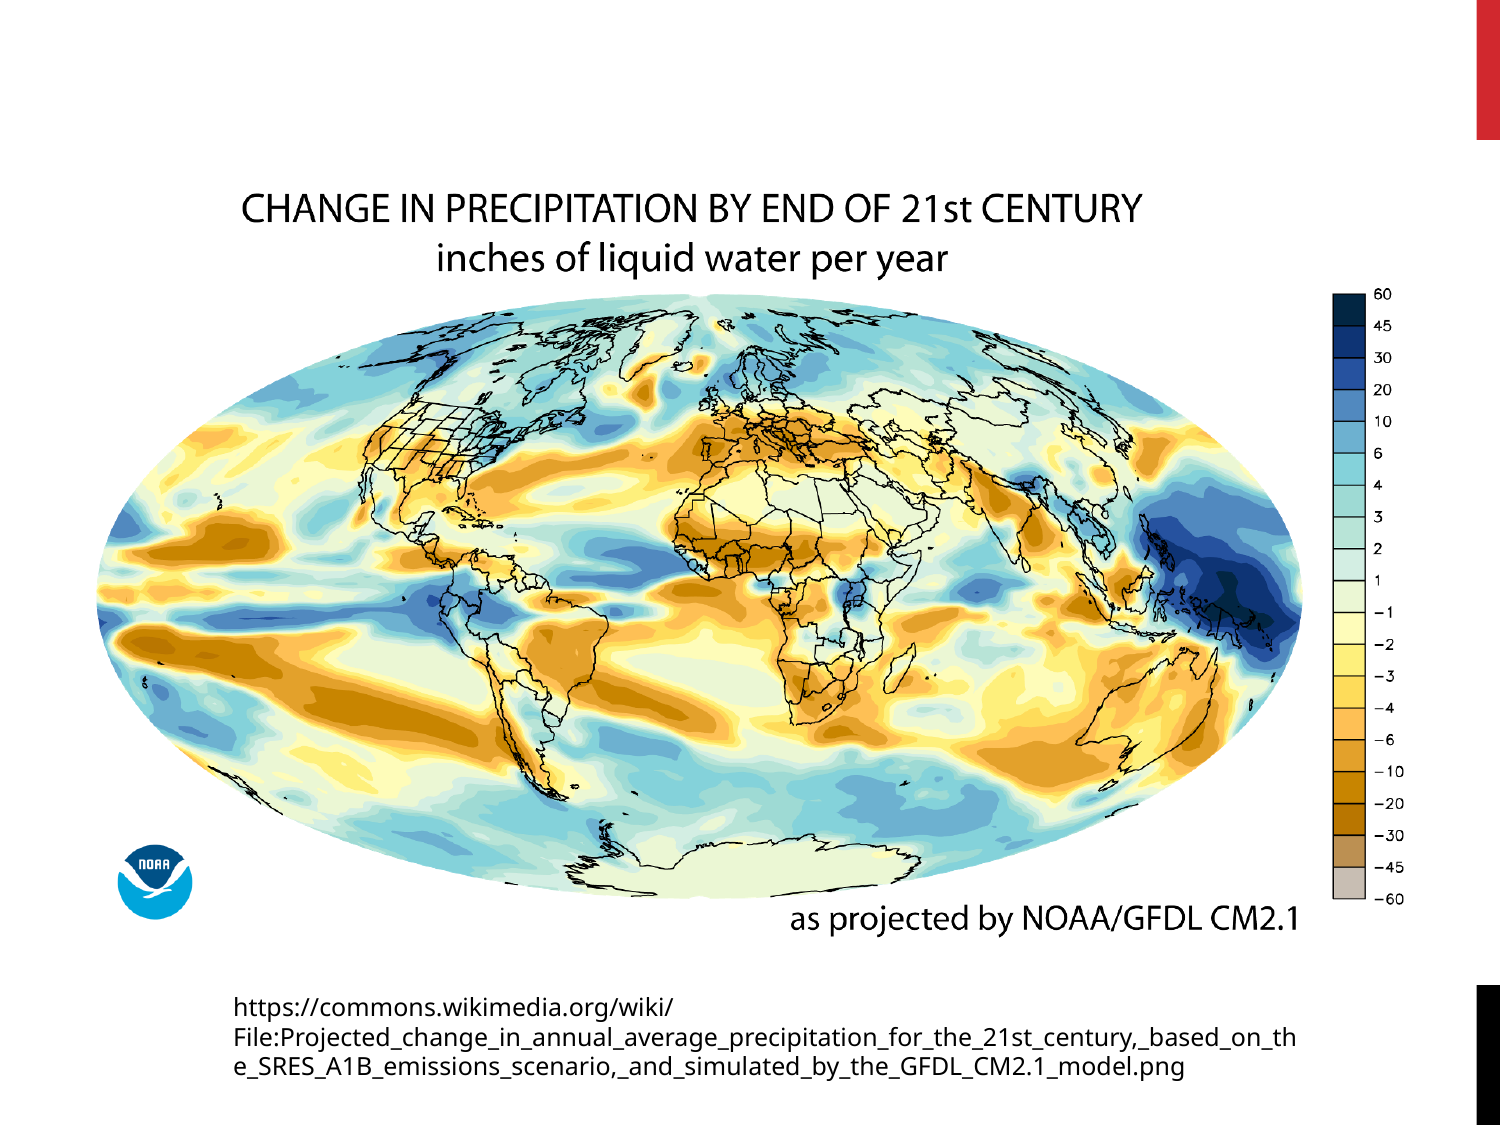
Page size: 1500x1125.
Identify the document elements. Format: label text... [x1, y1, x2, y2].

text_box https://commons.wikimedia.org/wiki/File:Projected_change_in_annual_average_precipitation_for_the_21st_century,_based_on_the_SRES_A1B_emissions_scenario,_and_simulated_by_the_GFDL_CM2.1_model.png [218, 989, 1314, 1089]
picture [0, 140, 1500, 985]
